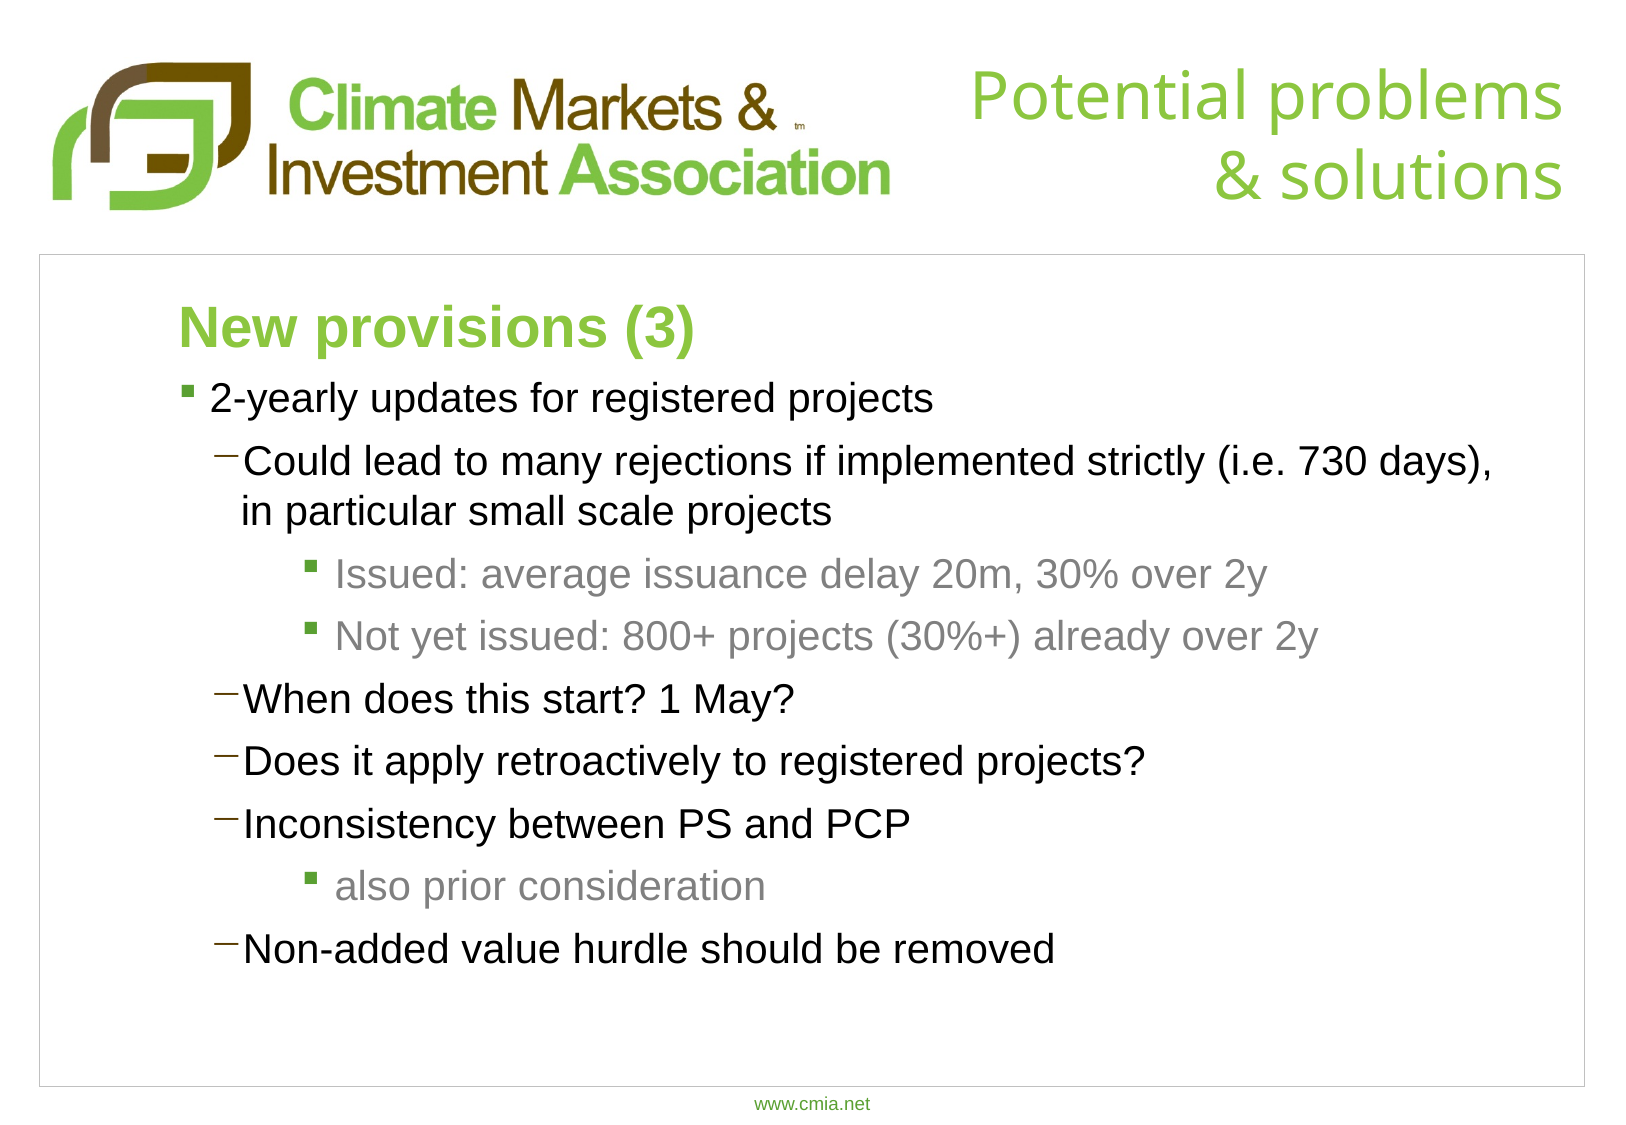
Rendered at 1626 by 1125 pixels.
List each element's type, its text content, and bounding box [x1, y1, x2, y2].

title Potential problems & solutions [81, 45, 1581, 233]
list New provisions (3) 2-yearly updates for registered projects Could lead to many rejections if implemented strictly (i.e. 730 days), in particular small scale projects Issued: average issuance delay 20m, 30% over 2y Not yet issued: 800+ projects (30%+) already over 2y When does this start? 1 May? Does it apply retroactively to registered projects? Inconsistency between PS and PCP also prior consideration Non-added value hurdle should be removed [163, 281, 1550, 1053]
picture [47, 57, 81, 218]
